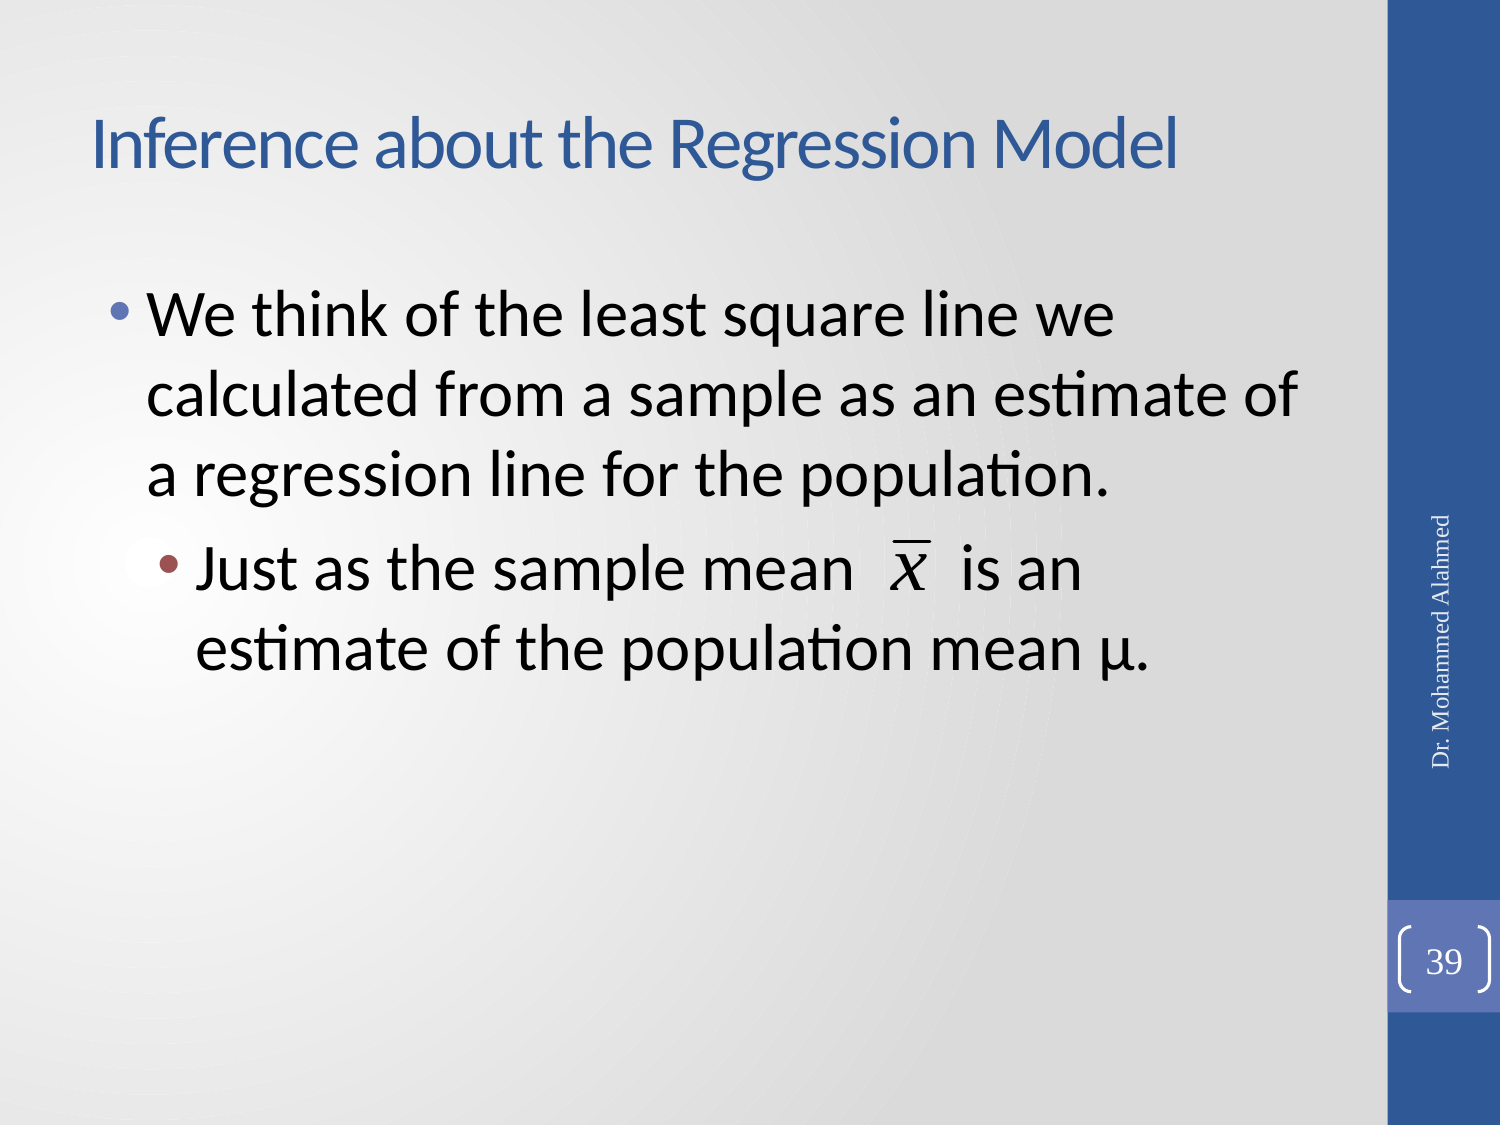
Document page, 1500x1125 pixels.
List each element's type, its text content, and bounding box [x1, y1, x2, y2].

title Inference about the Regression Model [75, 45, 1325, 233]
list We think of the least square line we calculated from a sample as an estimate of a regression line for the population. Just as the sample mean is an estimate of the population mean µ. [75, 262, 1325, 1050]
footer Dr. Mohammed Alahmed [1408, 500, 1469, 889]
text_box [874, 524, 951, 611]
slide_number 39 [1397, 925, 1492, 994]
